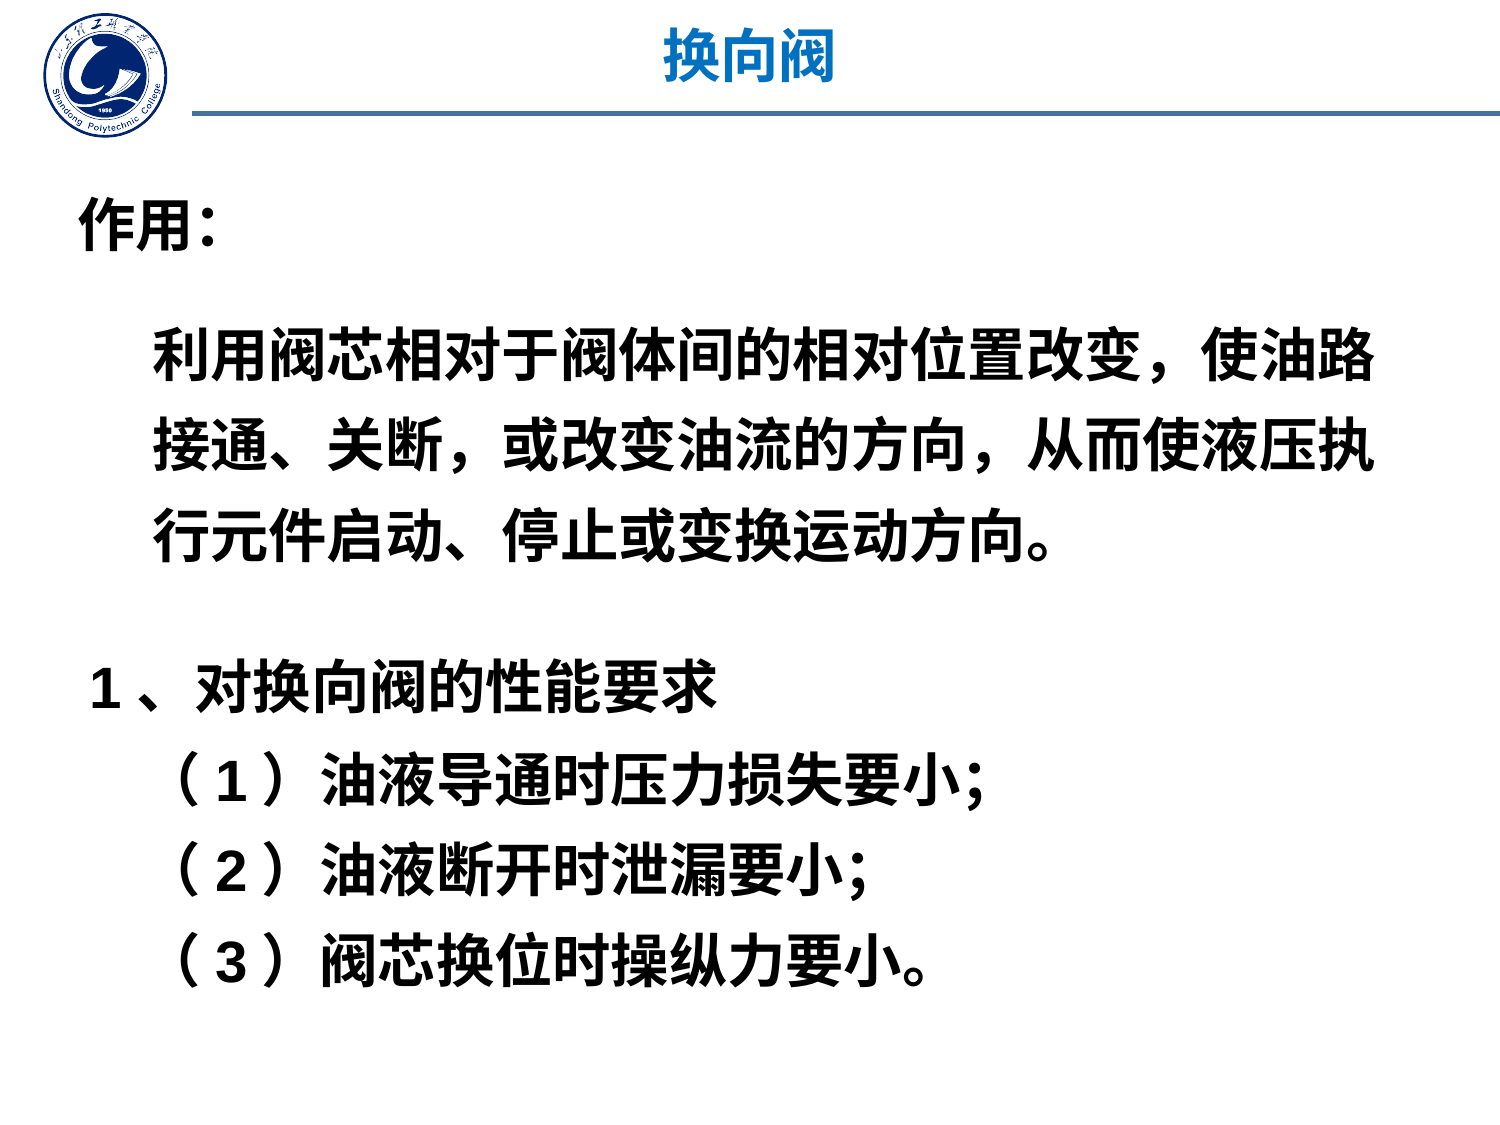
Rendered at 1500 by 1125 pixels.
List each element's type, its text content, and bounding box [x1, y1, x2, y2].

picture [43, 7, 174, 138]
text_box 1、对换向阀的性能要求 [74, 642, 838, 714]
text_box 利用阀芯相对于阀体间的相对位置改变，使油路接通、关断，或改变油流的方向，从而使液压执行元件启动、停止或变换运动方向。 [137, 289, 1438, 577]
text_box 换向阀 [178, 11, 1322, 97]
text_box 作用： [62, 180, 388, 265]
text_box （1）油液导通时压力损失要小； （2）油液断开时泄漏要小； （3）阀芯换位时操纵力要小。 [62, 714, 1188, 1002]
